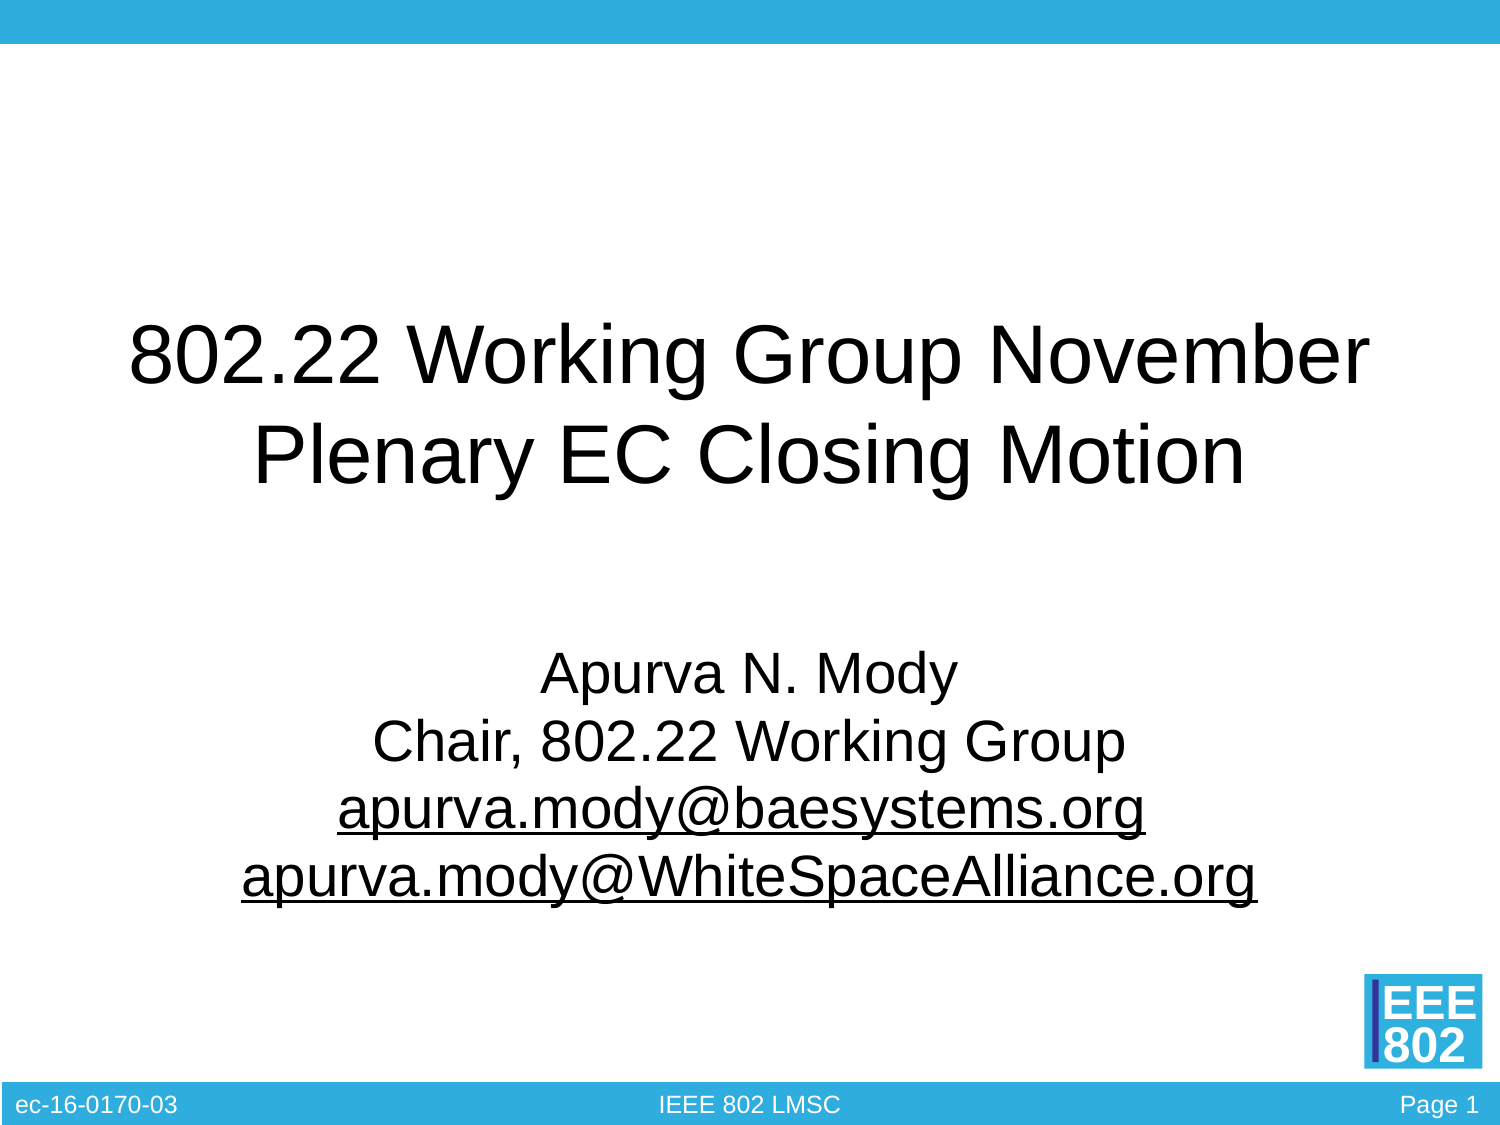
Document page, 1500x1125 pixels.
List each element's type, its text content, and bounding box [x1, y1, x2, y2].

title 802.22 Working Group November Plenary EC Closing Motion [112, 341, 1388, 460]
subtitle Apurva N. Mody Chair, 802.22 Working Group apurva.mody@baesystems.org apurva.mody@WhiteSpaceAlliance.org [225, 641, 1275, 929]
